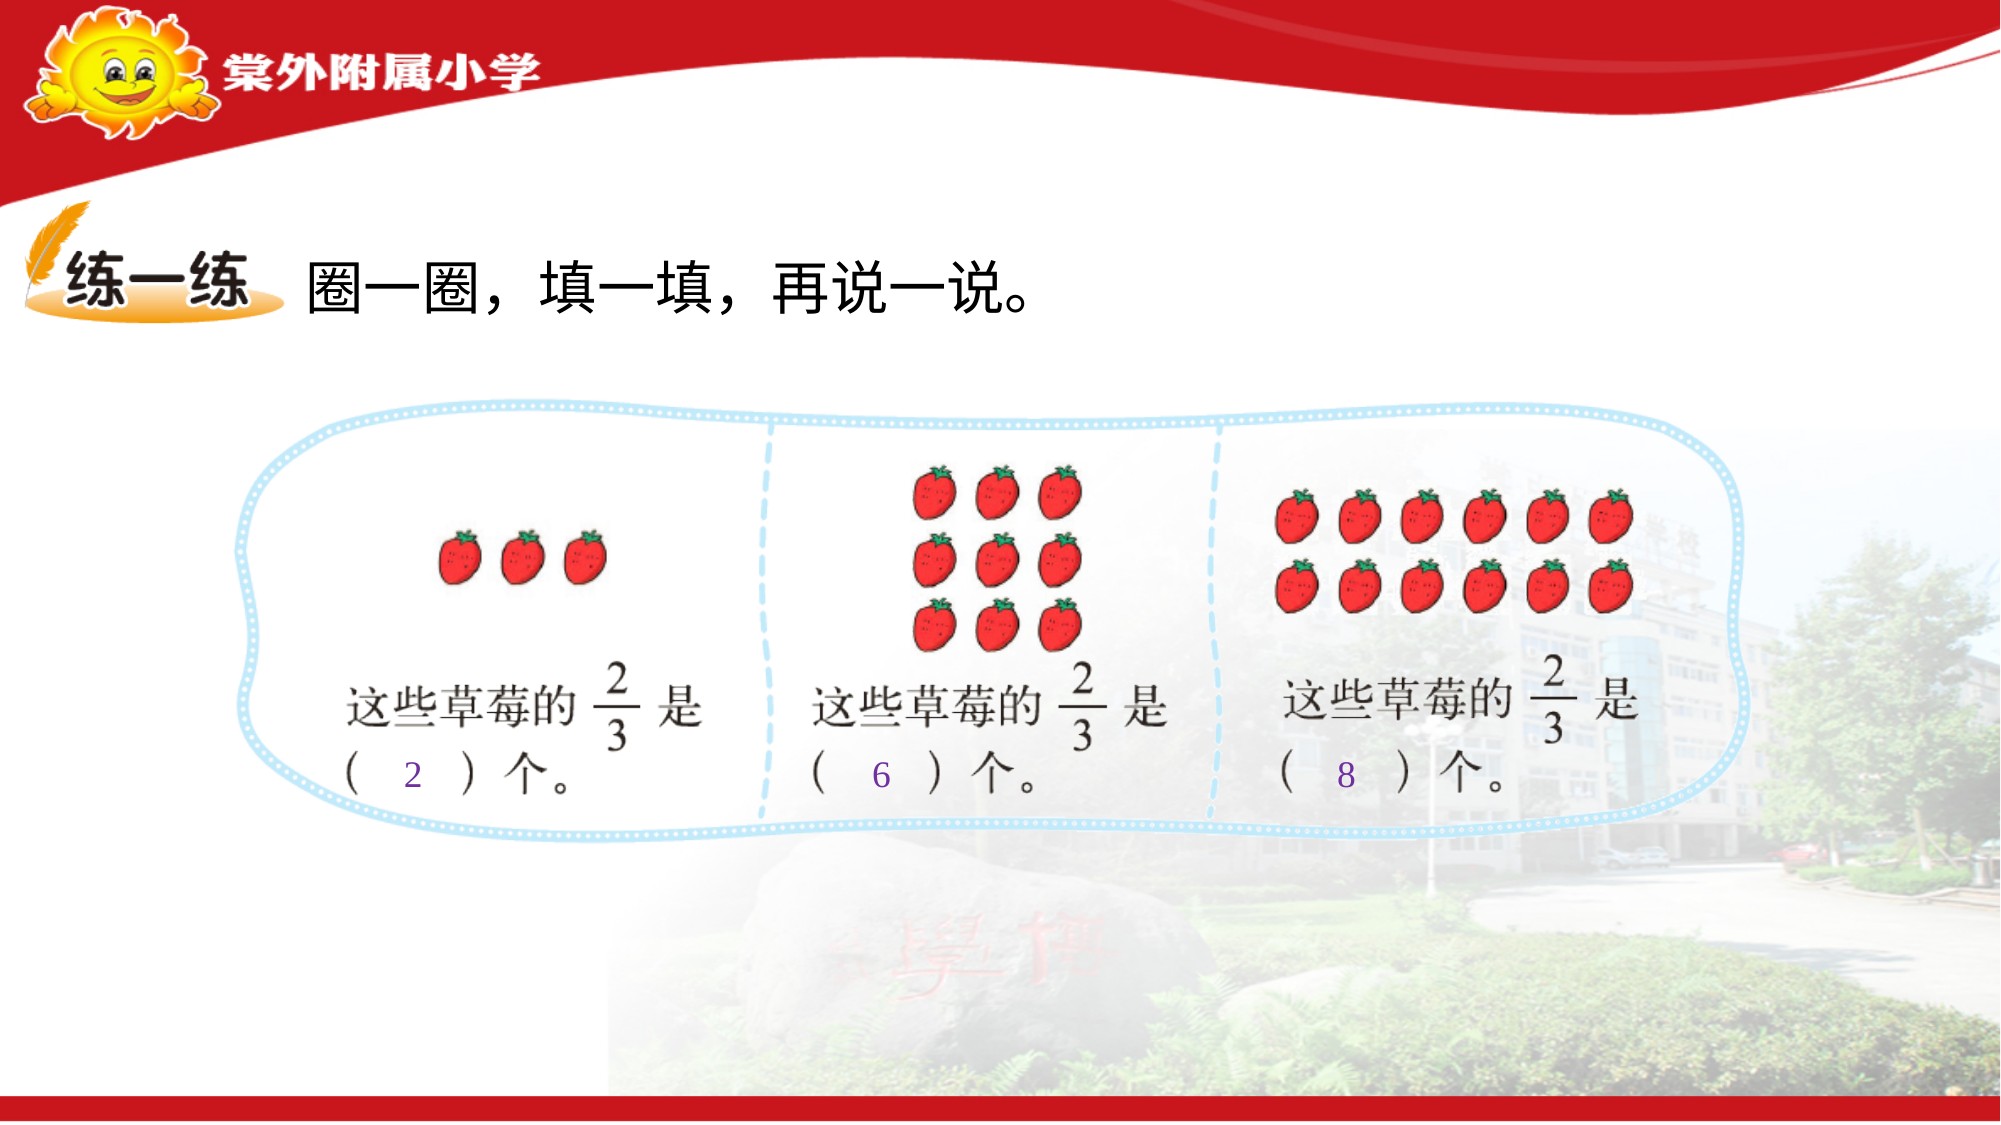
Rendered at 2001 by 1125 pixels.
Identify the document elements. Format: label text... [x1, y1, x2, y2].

picture [0, 0, 2001, 1125]
text_box [88, 349, 1721, 980]
text_box 圈一圈，填一填，再说一说。 [302, 243, 1213, 329]
